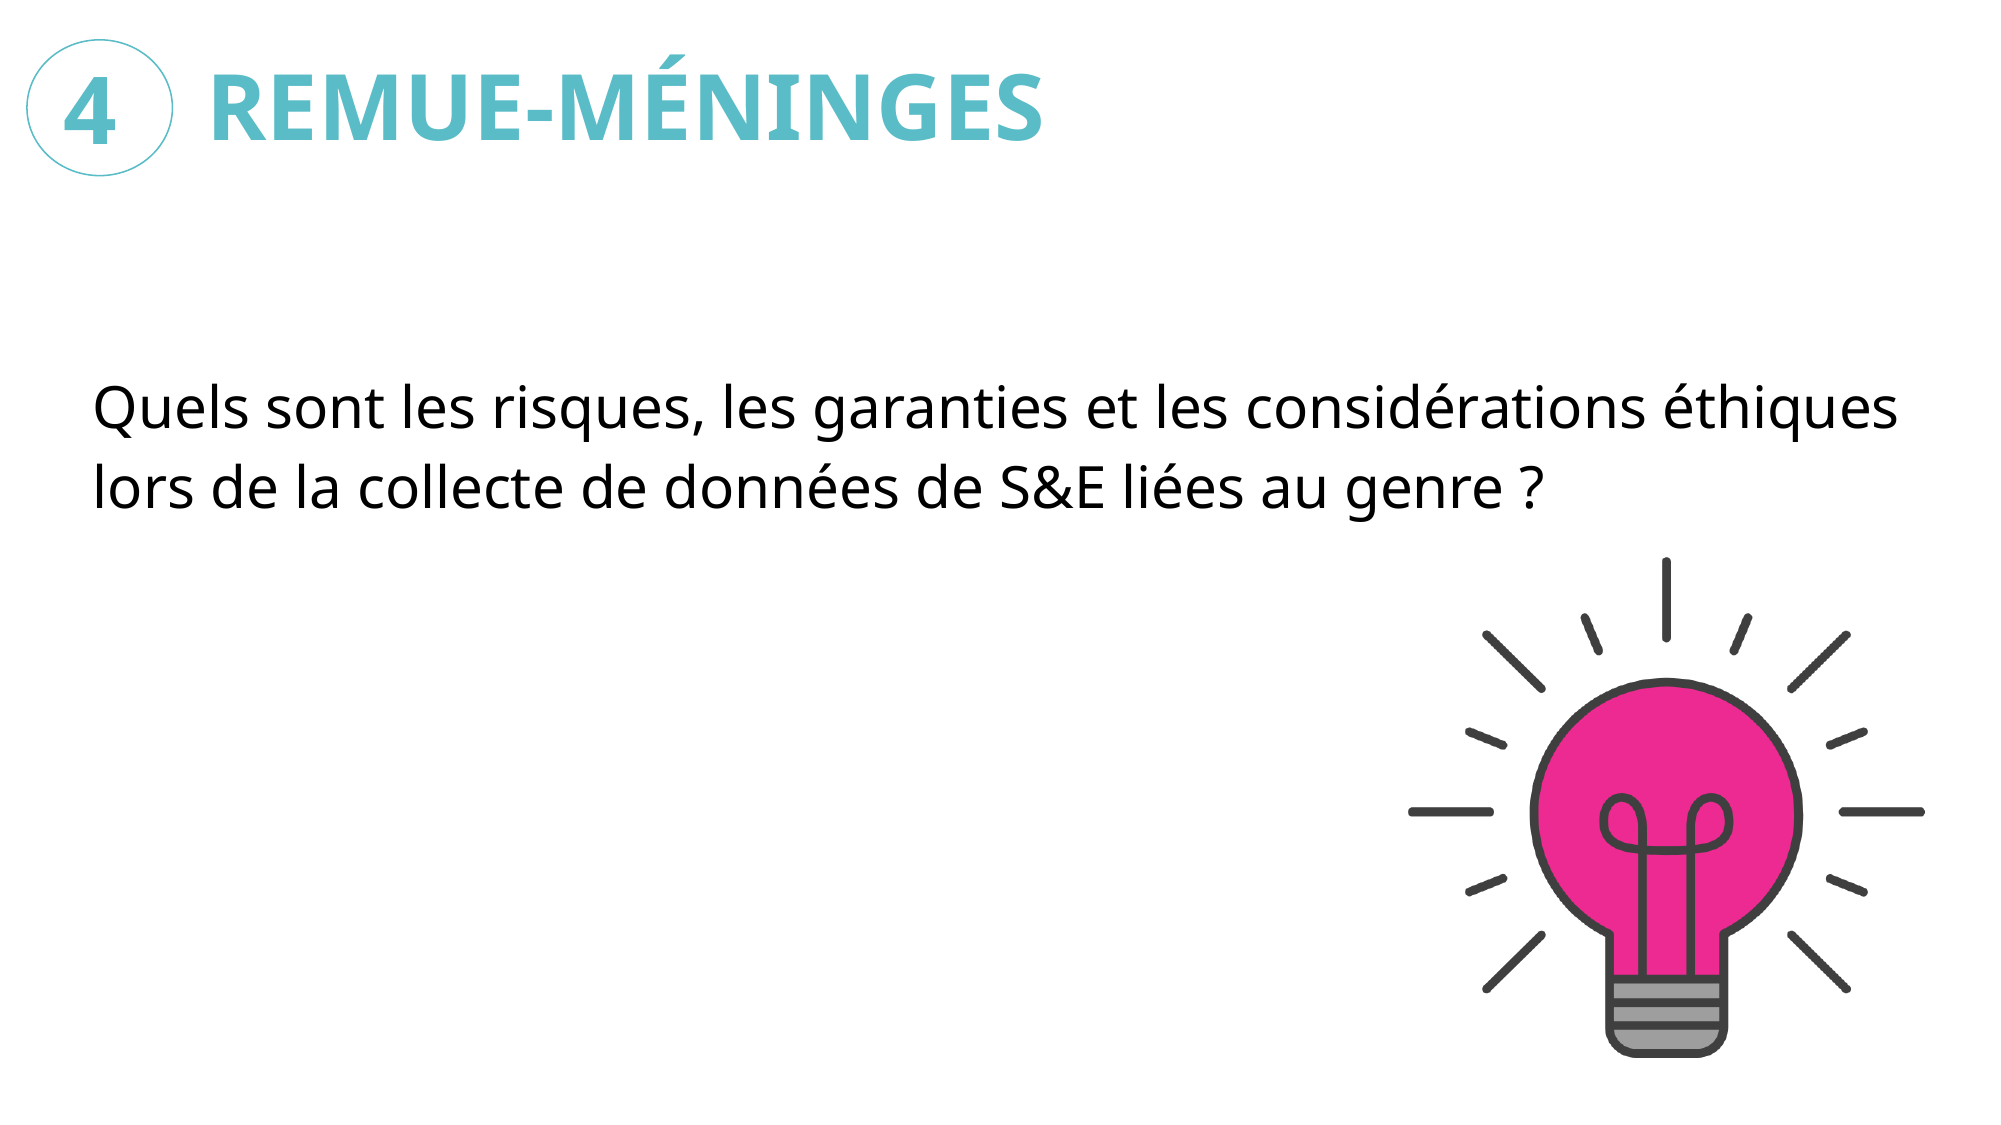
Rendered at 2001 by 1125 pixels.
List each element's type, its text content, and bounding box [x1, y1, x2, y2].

list Quels sont les risques, les garanties et les considérations éthiques lors de la collecte de données de S&E liées au genre ? [78, 352, 1971, 1107]
picture [1393, 534, 1942, 1083]
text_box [26, 35, 179, 217]
title REMUE-MÉNINGES [190, 48, 1858, 174]
